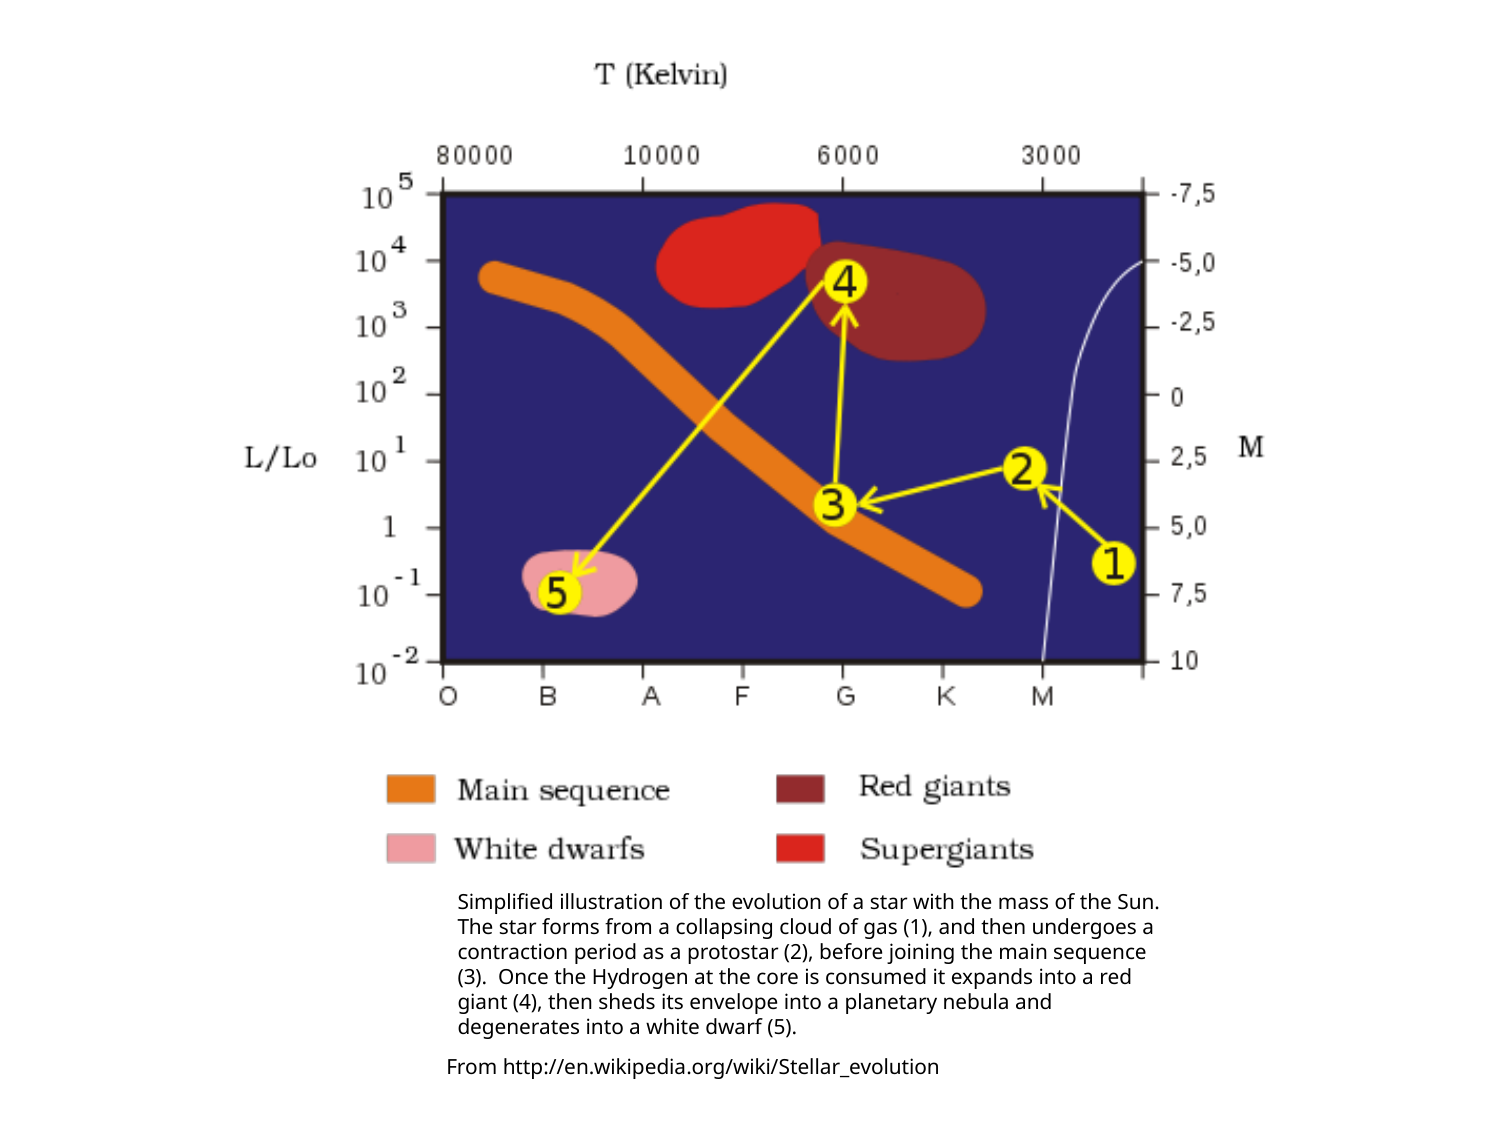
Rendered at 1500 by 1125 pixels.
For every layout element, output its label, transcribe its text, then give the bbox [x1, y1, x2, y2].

picture [230, 7, 1282, 929]
text_box From http://en.wikipedia.org/wiki/Stellar_evolution [431, 1046, 955, 1087]
text_box Simplified illustration of the evolution of a star with the mass of the Sun. The star forms from a collapsing cloud of gas (1), and then undergoes a contraction period as a protostar (2), before joining the main sequence (3). Once the Hydrogen at the core is consumed it expands into a red giant (4), then sheds its envelope into a planetary nebula and degenerates into a white dwarf (5). [442, 938, 1193, 1046]
